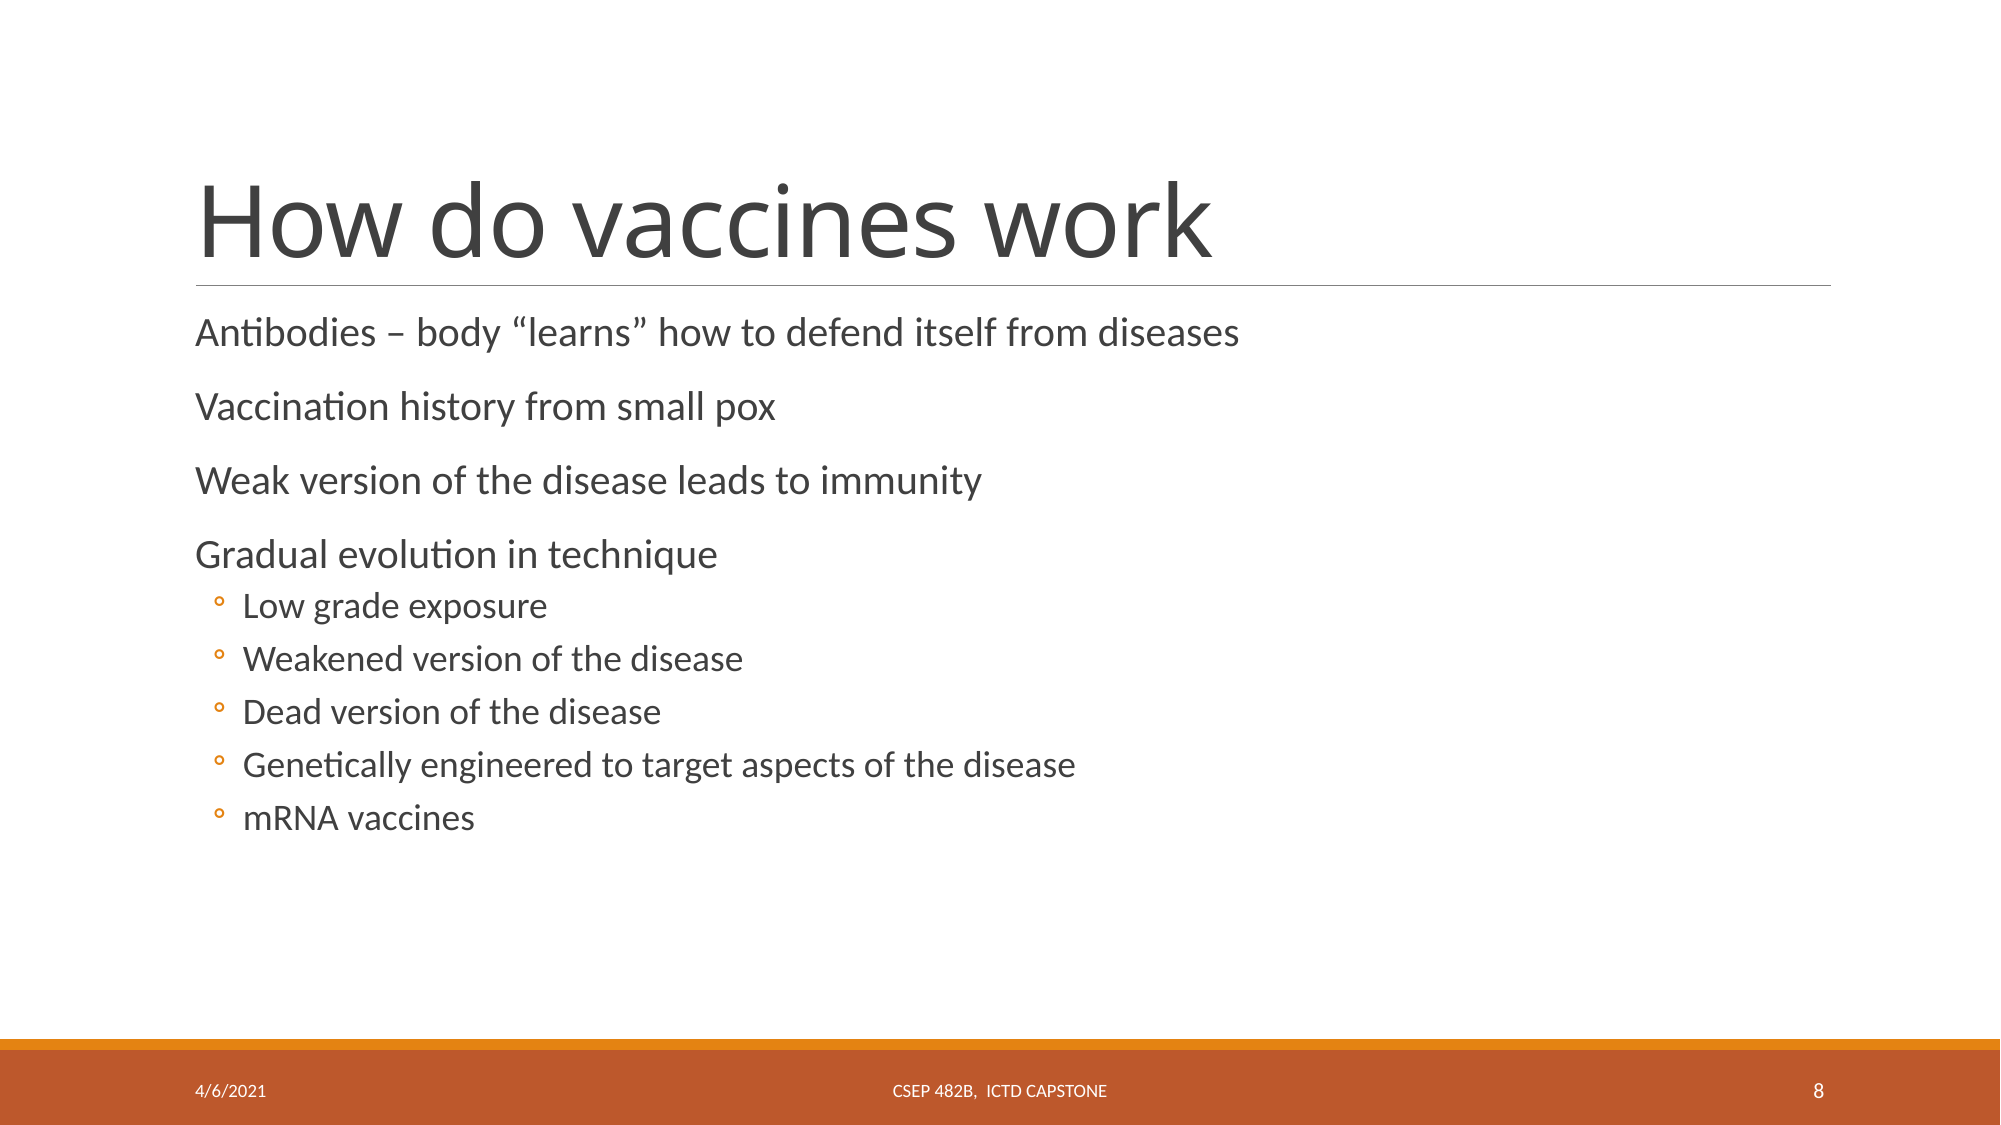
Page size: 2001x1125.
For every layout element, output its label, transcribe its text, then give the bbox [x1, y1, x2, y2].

slide_number 8 [1624, 1059, 1840, 1120]
footer CSEP 482B, ICTD Capstone [604, 1059, 1396, 1120]
list Antibodies – body “learns” how to defend itself from diseases Vaccination history from small pox Weak version of the disease leads to immunity Gradual evolution in technique Low grade exposure Weakened version of the disease Dead version of the disease Genetically engineered to target aspects of the disease mRNA vaccines [180, 302, 1830, 963]
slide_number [180, 1059, 586, 1120]
title How do vaccines work [180, 47, 1830, 285]
